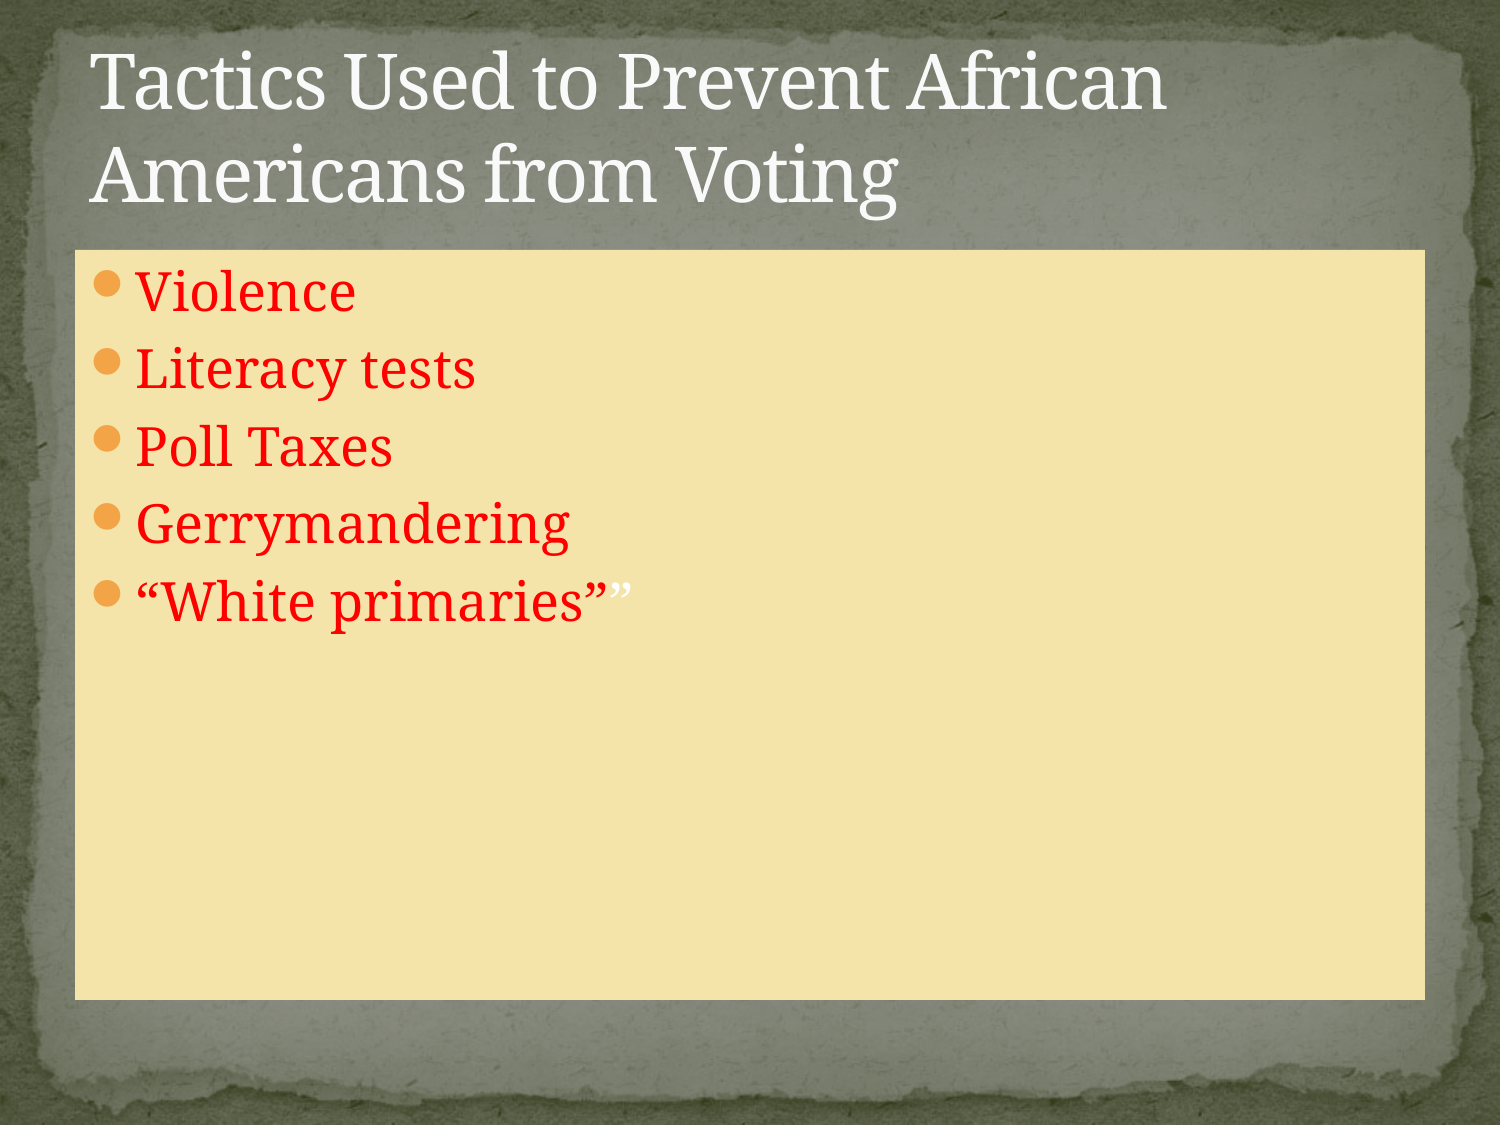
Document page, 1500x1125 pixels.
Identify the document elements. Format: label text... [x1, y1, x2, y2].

list Violence Literacy tests Poll Taxes Gerrymandering “White primaries”” [75, 249, 1425, 1000]
title Tactics Used to Prevent African Americans from Voting [74, 24, 1425, 225]
